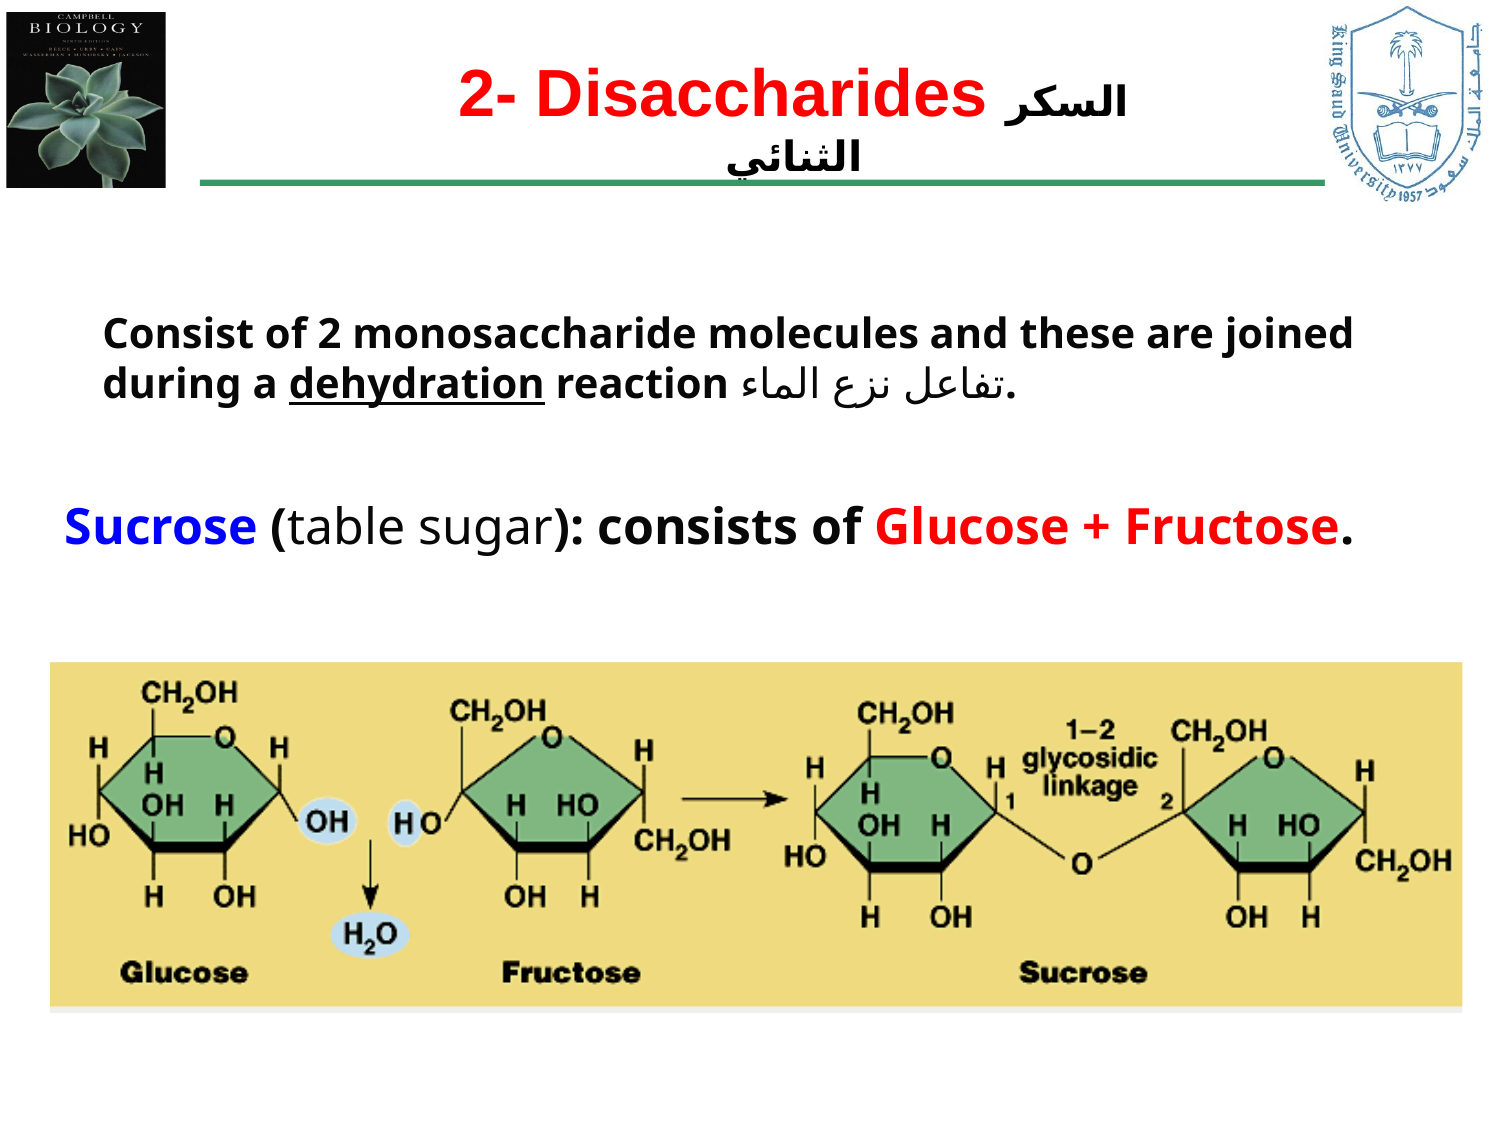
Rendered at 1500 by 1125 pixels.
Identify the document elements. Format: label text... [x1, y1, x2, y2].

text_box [5, 0, 1488, 209]
picture [49, 662, 1463, 1013]
text_box Sucrose (table sugar): consists of Glucose + Fructose. [50, 487, 1500, 563]
text_box Consist of 2 monosaccharide molecules and these are joined during a dehydration reaction تفاعل نزع الماء. [87, 299, 1413, 415]
